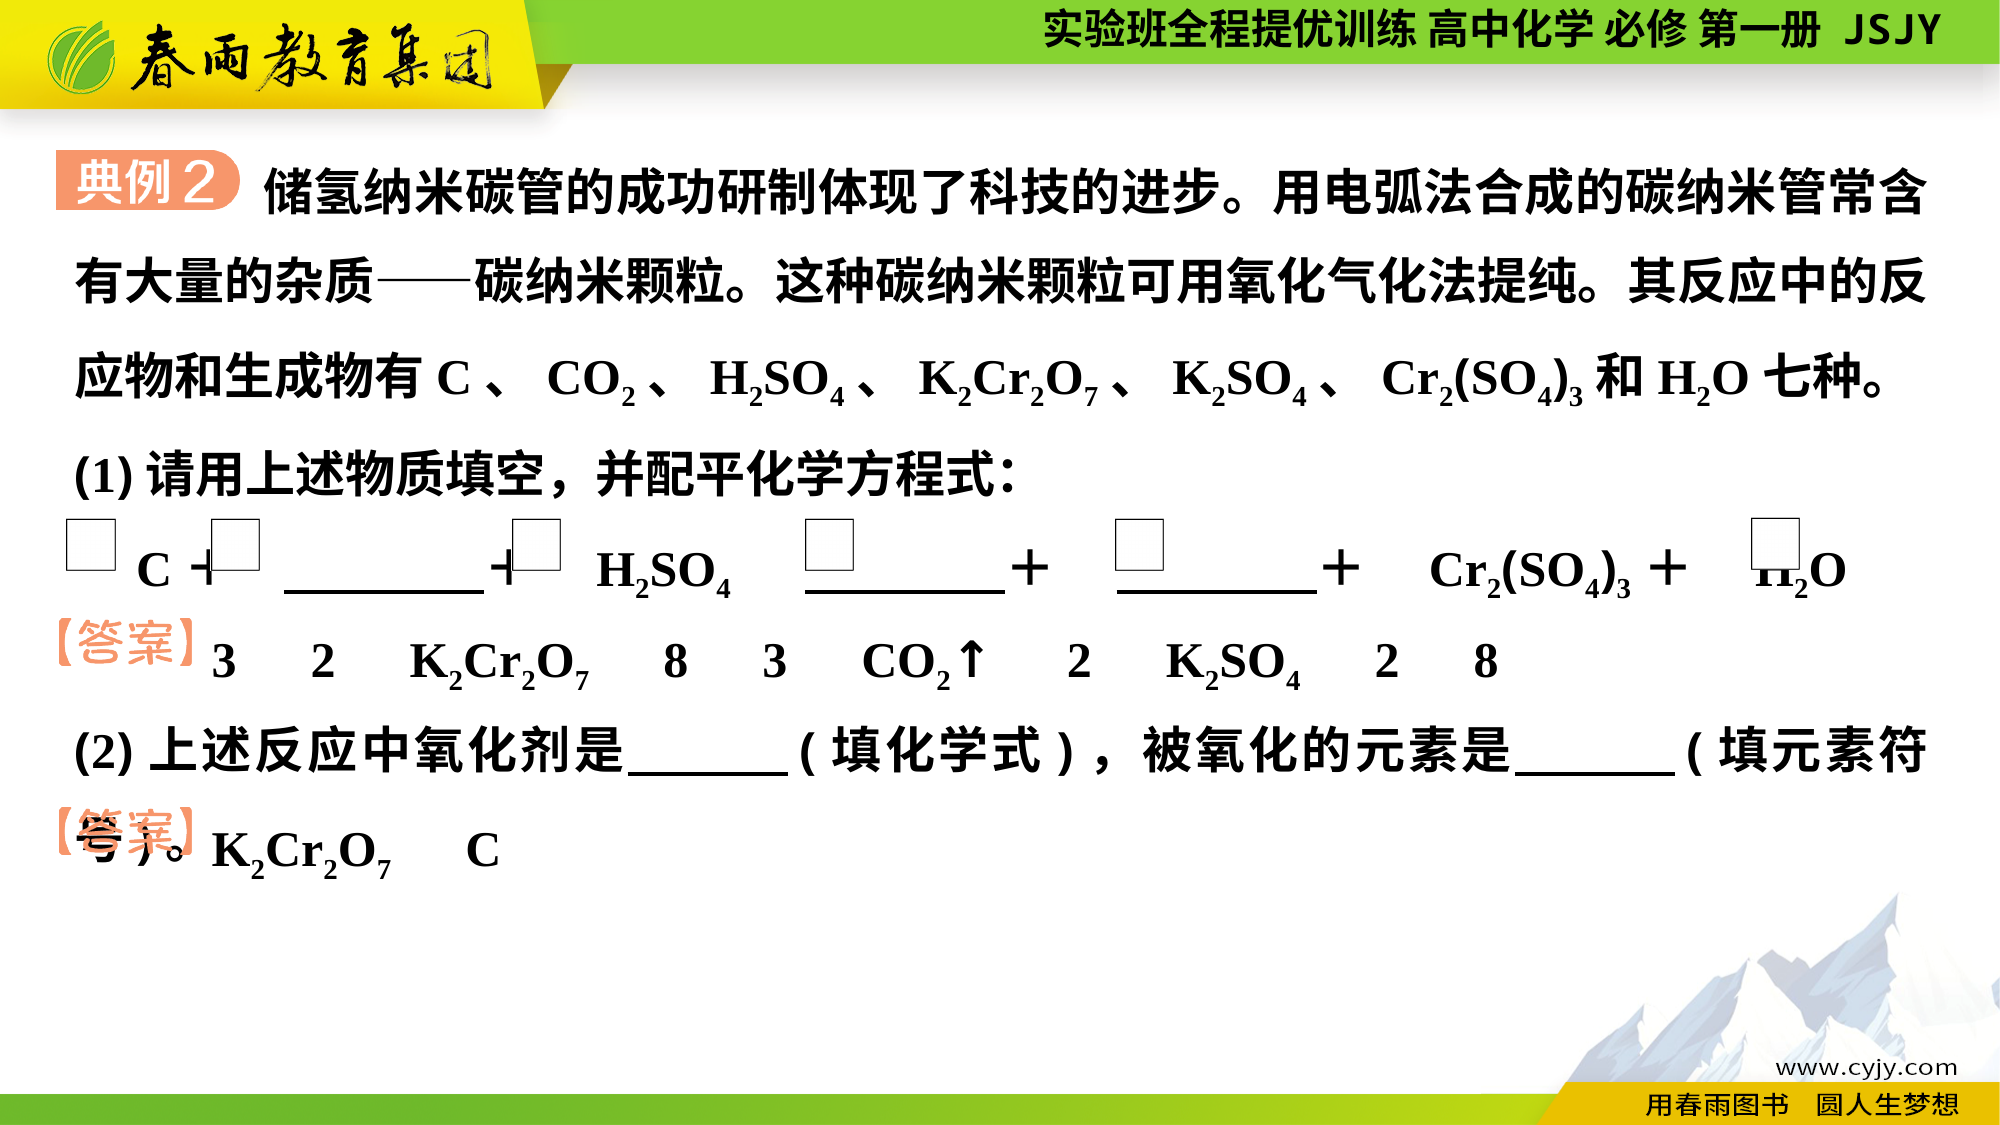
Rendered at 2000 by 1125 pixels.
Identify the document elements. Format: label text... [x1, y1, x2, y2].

picture [0, 0, 2000, 1125]
text_box K2Cr2O7 C [59, 775, 1944, 893]
text_box (2)上述反应中氧化剂是 (填化学式)，被氧化的元素是 (填元素符号)。 [59, 680, 1944, 775]
text_box 3 2 K2Cr2O7 8 3 CO2↑ 2 K2SO4 2 8 [59, 586, 1944, 680]
